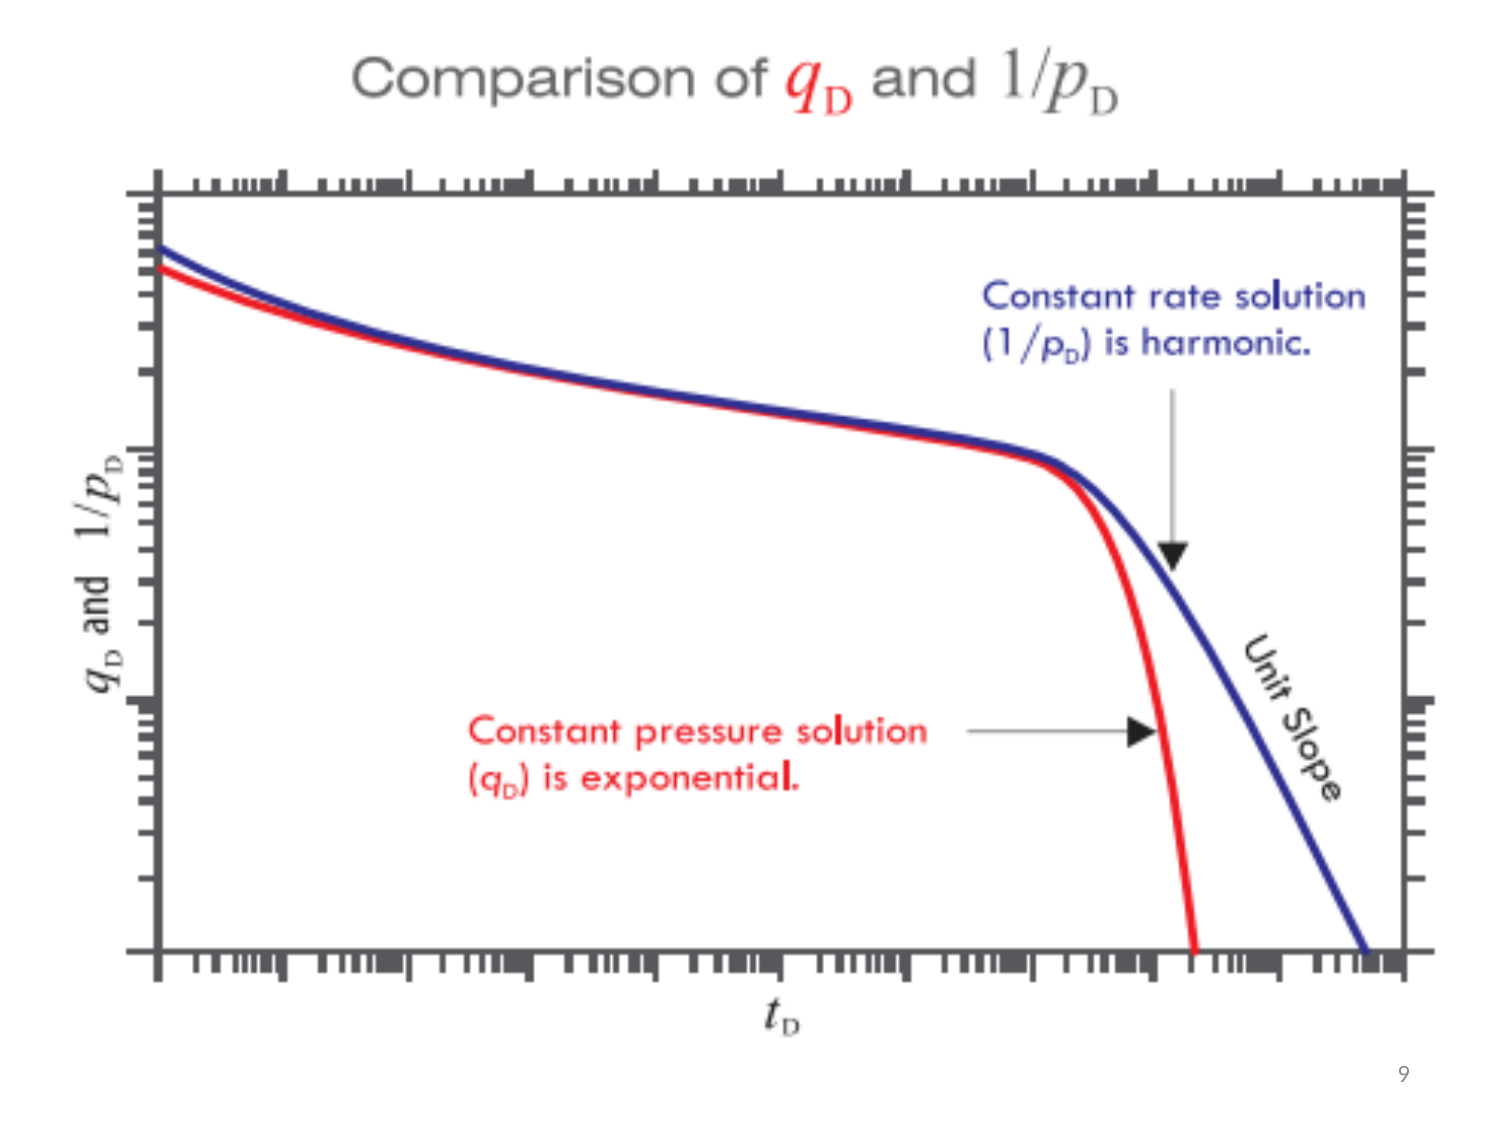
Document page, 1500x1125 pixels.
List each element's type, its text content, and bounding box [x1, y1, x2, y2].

picture [42, 37, 1464, 1051]
slide_number 9 [1074, 1060, 1425, 1103]
